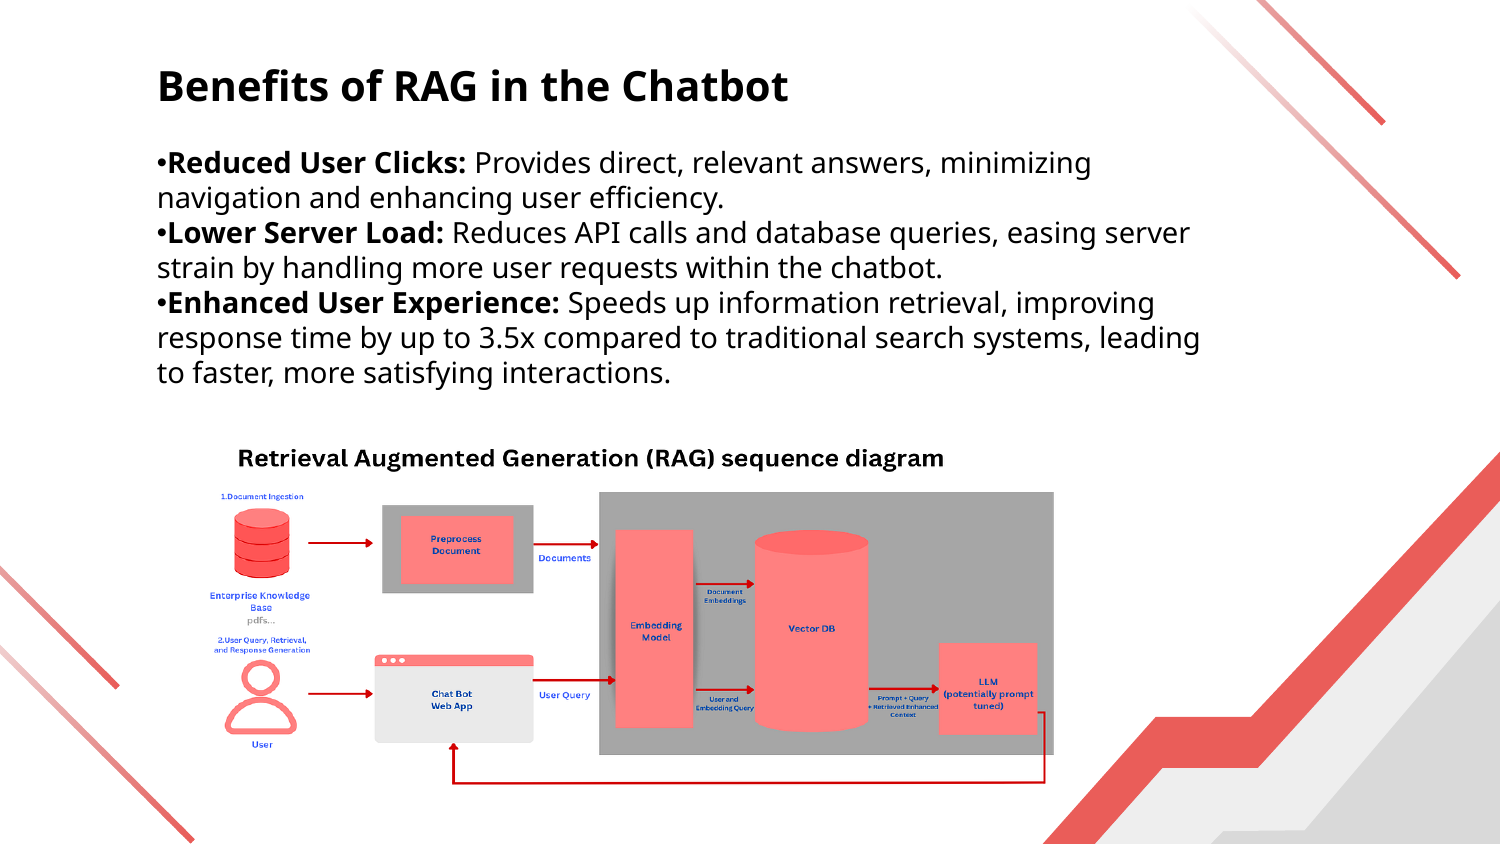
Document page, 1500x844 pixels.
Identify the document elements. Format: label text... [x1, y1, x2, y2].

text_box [815, 320, 1500, 844]
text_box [1108, 0, 1461, 280]
picture [59, 320, 815, 844]
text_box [0, 411, 195, 844]
text_box Benefits of RAG in the Chatbot Reduced User Clicks: Provides direct, relevant answers, minimizing navigation and enhancing user efficiency. Lower Server Load: Reduces API calls and database queries, easing server strain by handling more user requests within the chatbot. Enhanced User Experience: Speeds up information retrieval, improving response time by up to 3.5x compared to traditional search systems, leading to faster, more satisfying interactions. [141, 52, 1232, 318]
